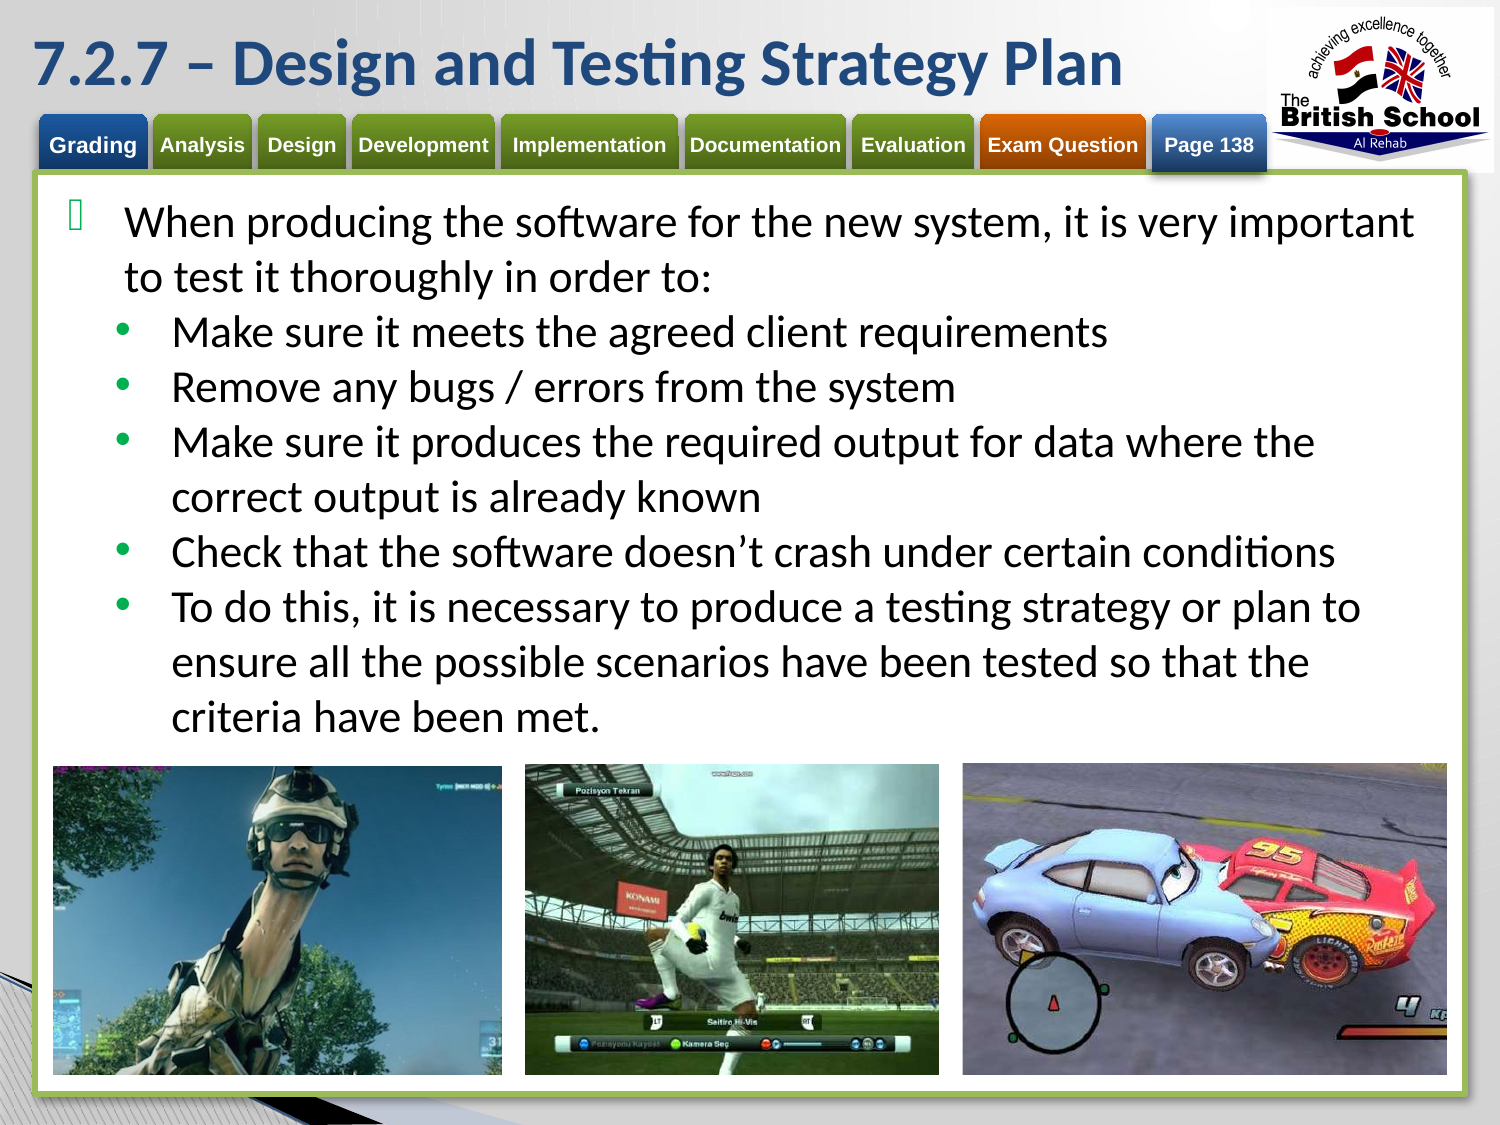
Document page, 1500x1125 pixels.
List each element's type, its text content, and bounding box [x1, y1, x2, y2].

title 7.2.7 – Design and Testing Strategy Plan [17, 7, 1268, 110]
picture [962, 762, 1448, 1075]
picture [525, 764, 940, 1075]
text_box When producing the software for the new system, it is very important to test it thoroughly in order to: Make sure it meets the agreed client requirements Remove any bugs / errors from the system Make sure it produces the required output for data where the correct output is already known Check that the software doesn’t crash under certain conditions To do this, it is necessary to produce a testing strategy or plan to ensure all the possible scenarios have been tested so that the criteria have been met. [53, 184, 1447, 749]
picture [1267, 7, 1495, 173]
text_box Page 138 [1151, 113, 1268, 173]
picture [52, 766, 503, 1075]
picture [281, 1114, 303, 1125]
